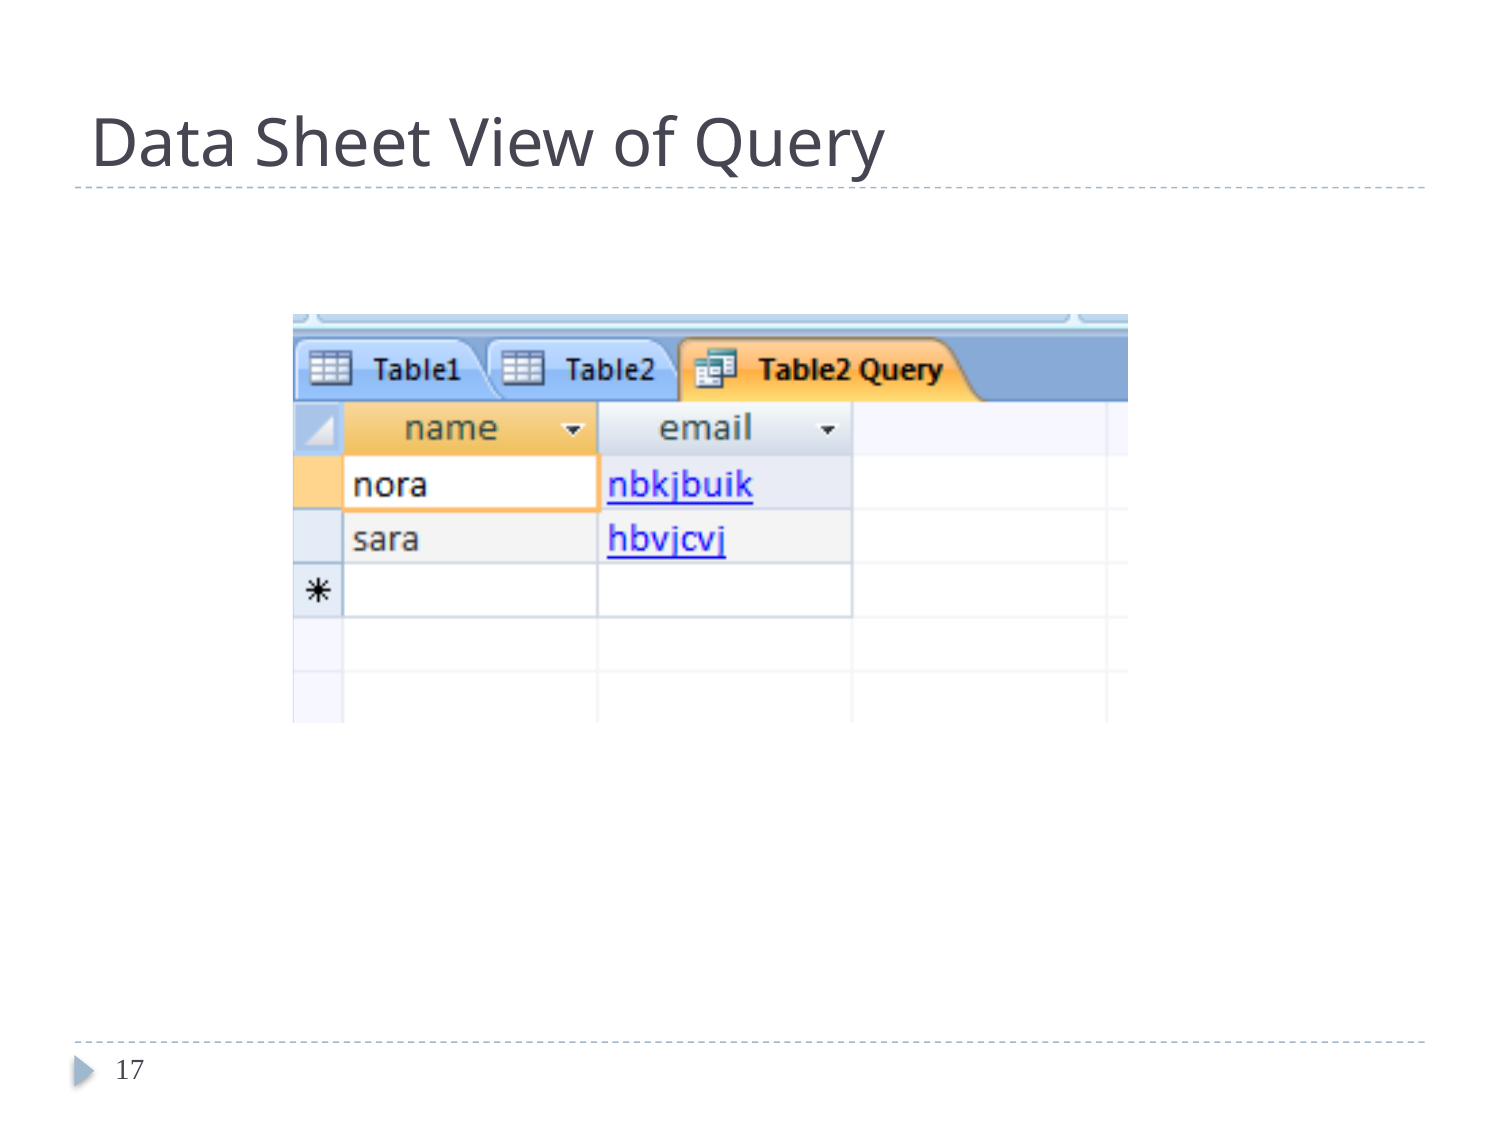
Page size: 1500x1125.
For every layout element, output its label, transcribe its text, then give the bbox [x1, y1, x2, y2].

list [292, 314, 1129, 723]
slide_number 17 [100, 1042, 426, 1103]
title Data Sheet View of Query [74, 24, 1426, 188]
